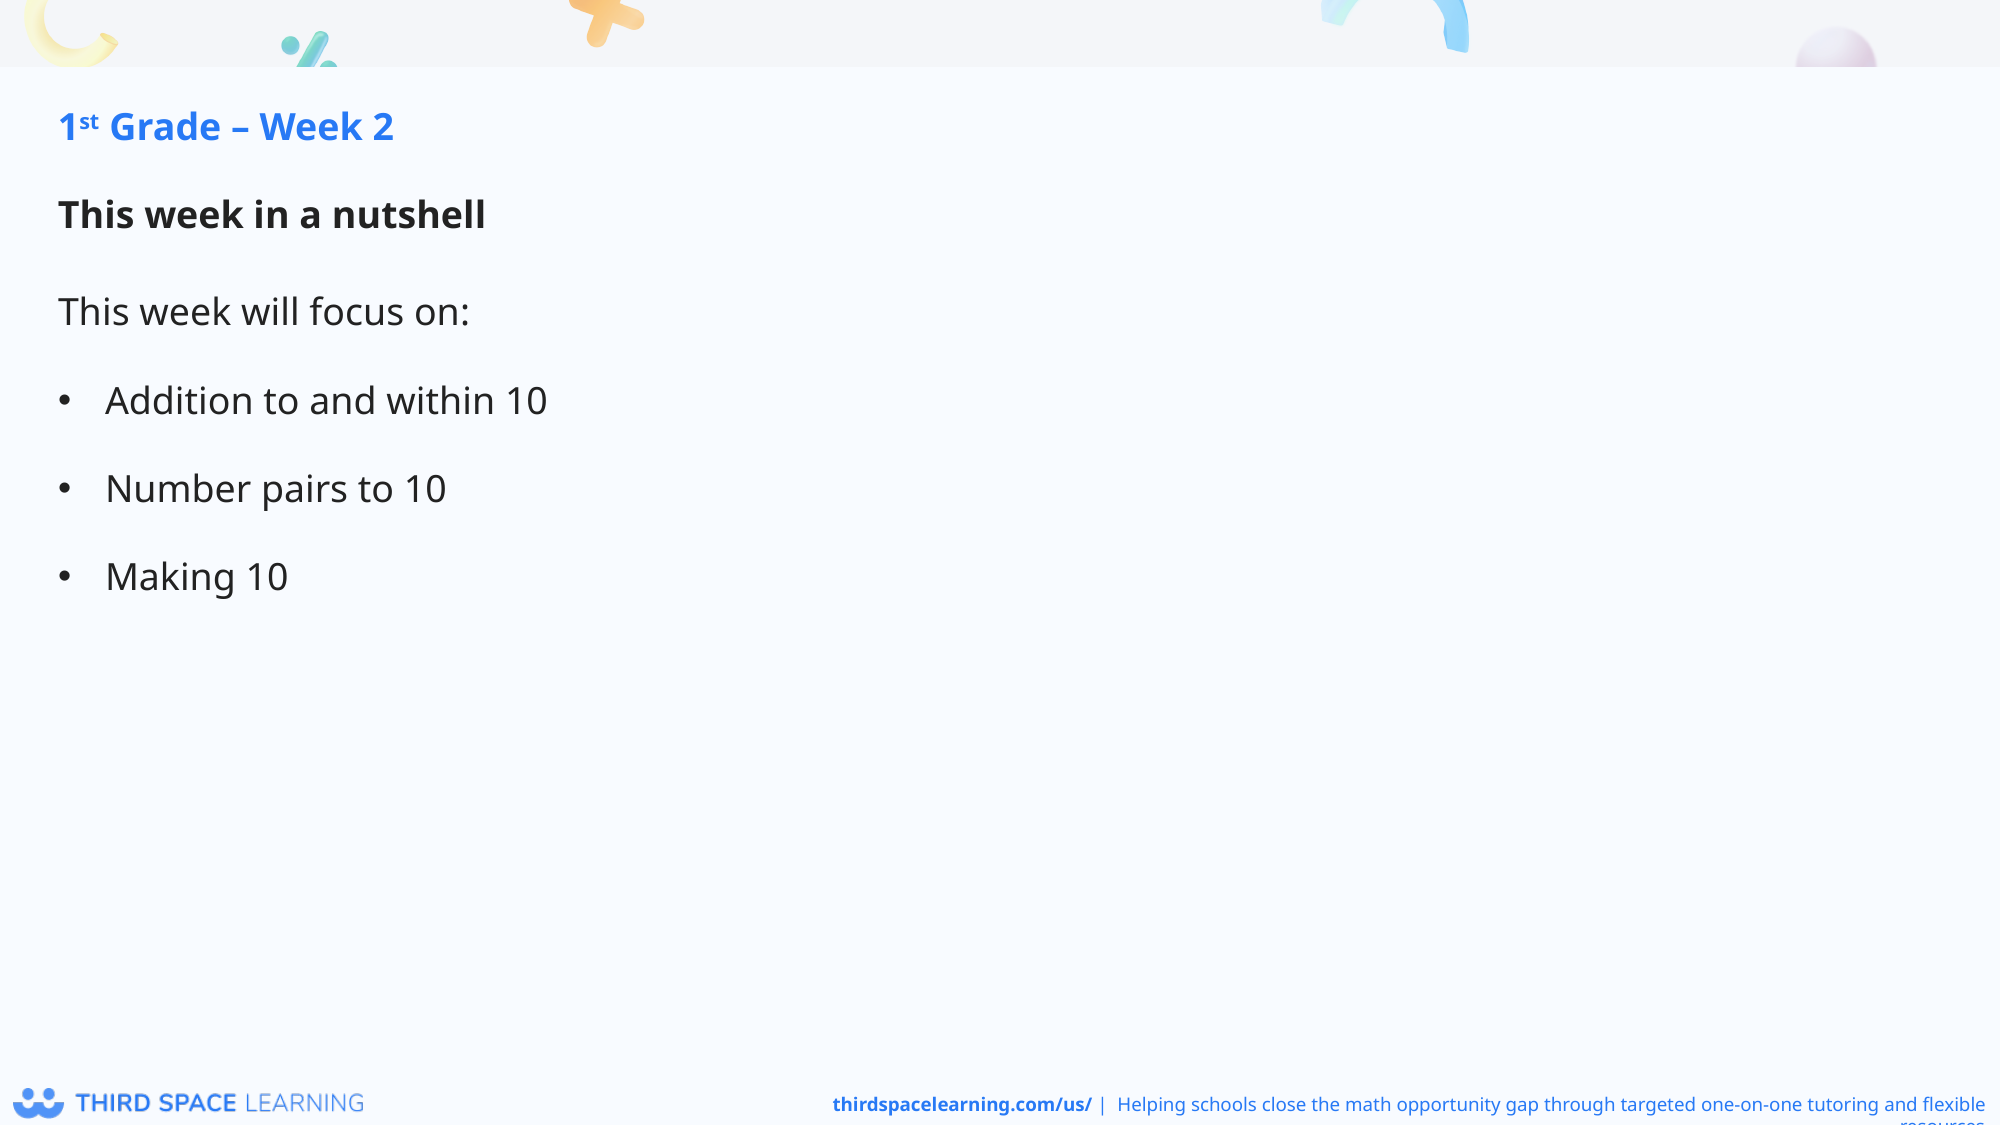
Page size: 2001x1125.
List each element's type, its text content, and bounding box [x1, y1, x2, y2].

text_box 1st Grade – Week 2 This week in a nutshell [43, 73, 1969, 259]
list This week will focus on: Addition to and within 10 Number pairs to 10 Making 10 [43, 259, 1969, 1074]
picture [13, 1088, 365, 1119]
picture [0, 0, 2000, 67]
